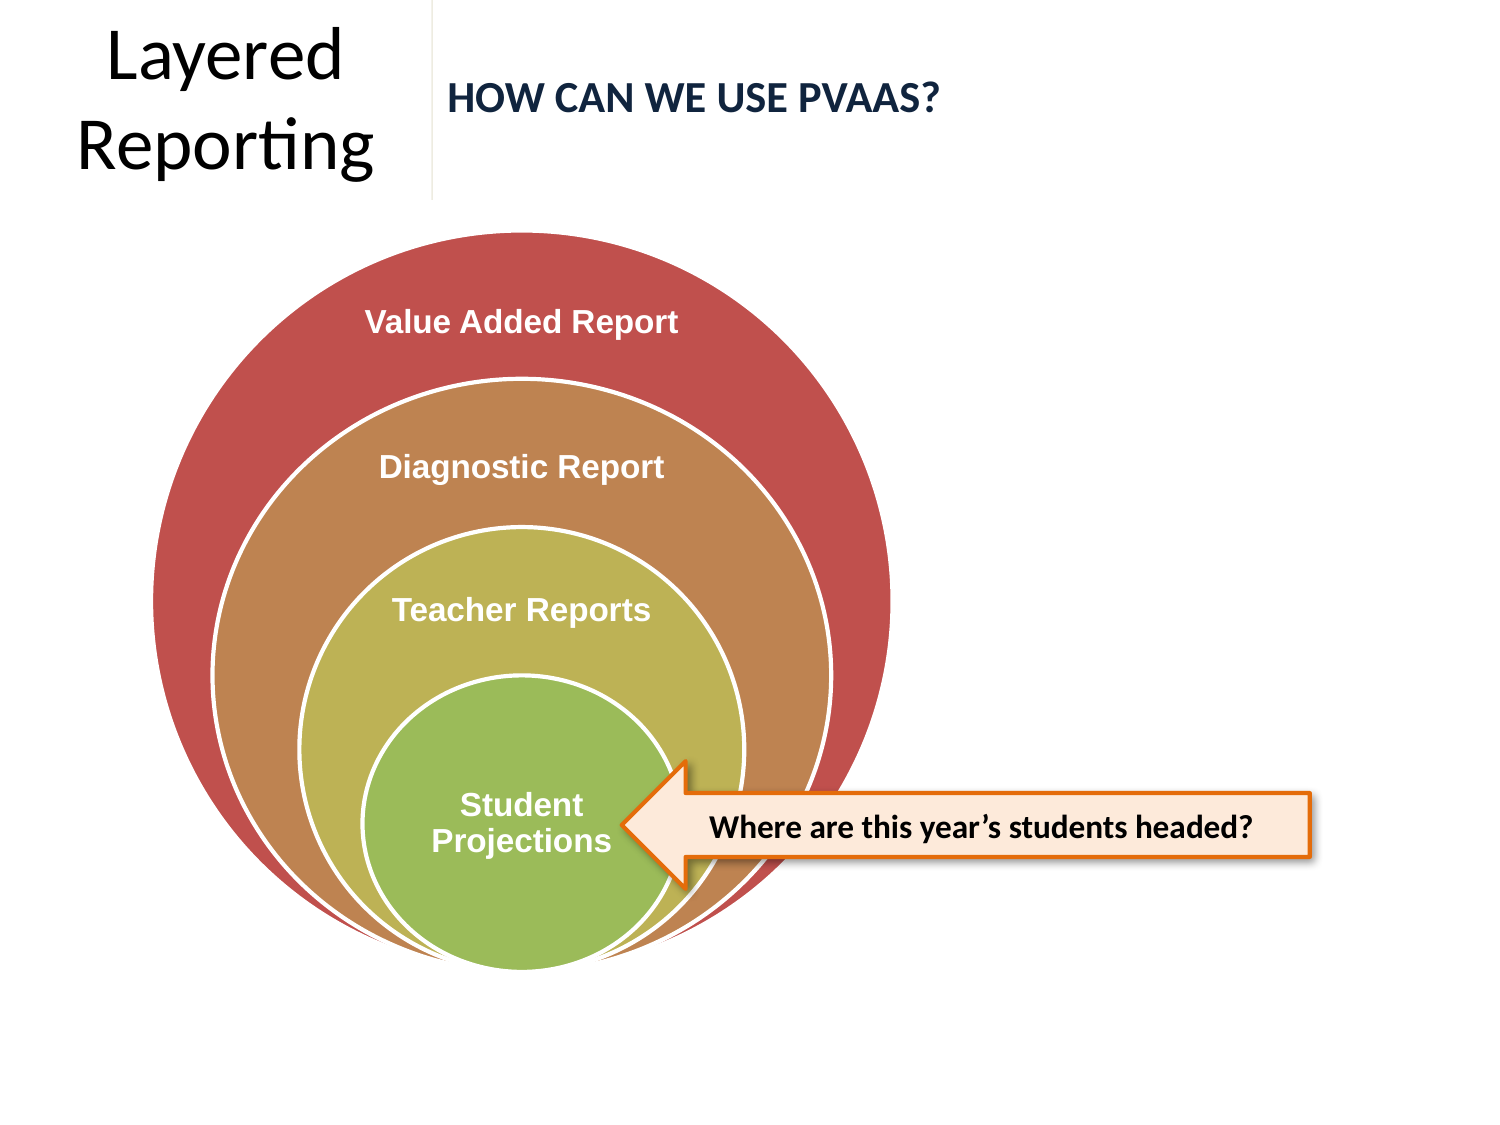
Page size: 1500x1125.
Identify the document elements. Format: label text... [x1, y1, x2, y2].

text_box Where are this year’s students headed? [897, 790, 1312, 860]
title Layered Reporting [19, 33, 433, 157]
list How can we use PVAAS? [432, 60, 1427, 130]
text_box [150, 208, 893, 995]
